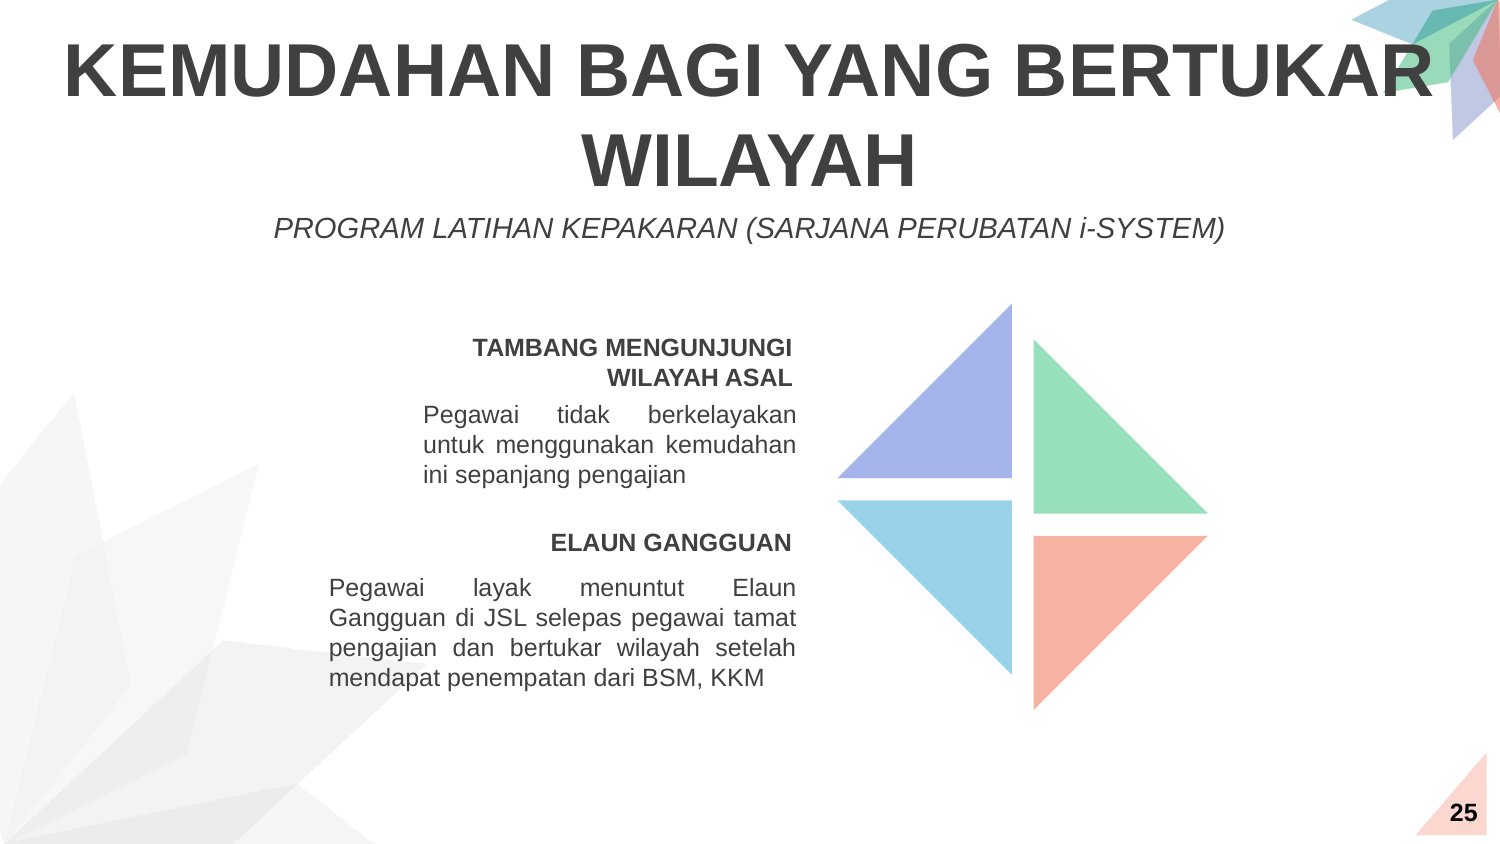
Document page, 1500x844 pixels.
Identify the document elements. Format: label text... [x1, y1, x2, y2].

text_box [1033, 338, 1209, 711]
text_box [312, 518, 813, 701]
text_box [407, 324, 813, 498]
list PROGRAM LATIHAN KEPAKARAN (SARJANA PERUBATAN i-SYSTEM) [0, 203, 1500, 251]
picture [0, 159, 1500, 203]
picture [0, 0, 1500, 64]
picture [0, 251, 1500, 844]
list KEMUDAHAN BAGI YANG BERTUKAR WILAYAH [0, 64, 1500, 159]
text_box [837, 303, 1013, 675]
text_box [1415, 752, 1494, 836]
